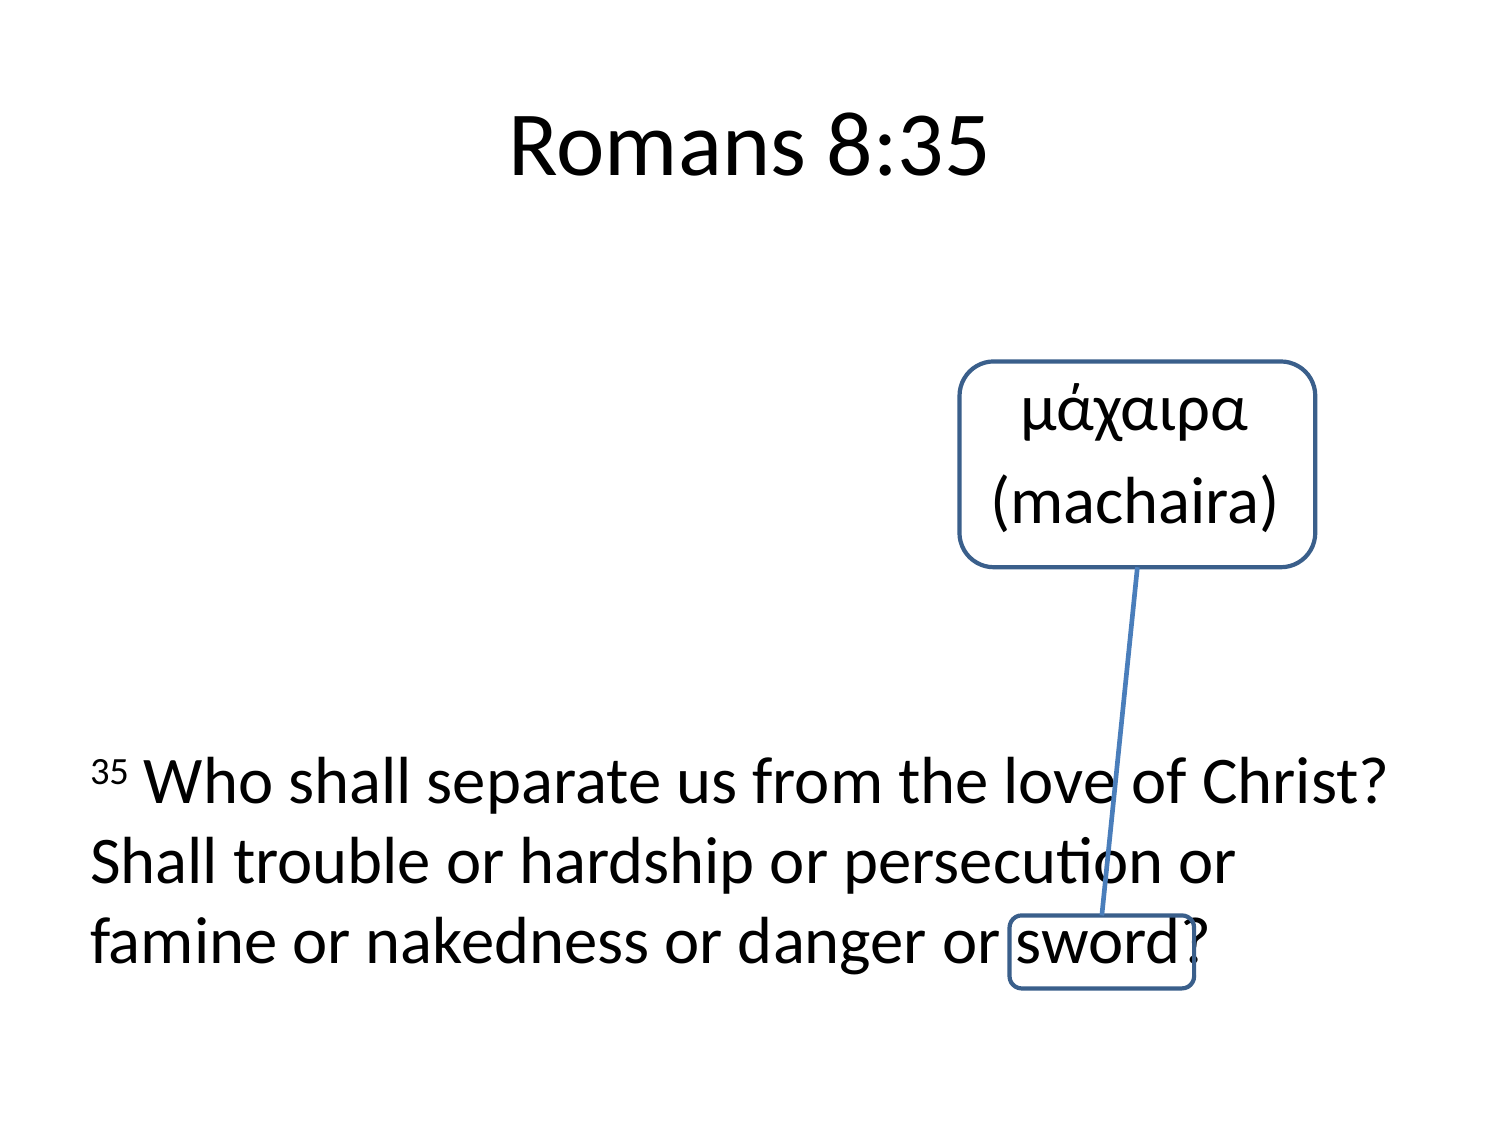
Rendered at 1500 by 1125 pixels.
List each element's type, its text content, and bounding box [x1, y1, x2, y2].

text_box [1101, 566, 1138, 916]
text_box [1007, 913, 1197, 991]
list μάχαιρα (machaira) 35 Who shall separate us from the love of Christ? Shall trouble or hardship or persecution or famine or nakedness or danger or sword? [75, 262, 1425, 1005]
title Romans 8:35 [75, 45, 1425, 233]
text_box [957, 359, 1318, 570]
